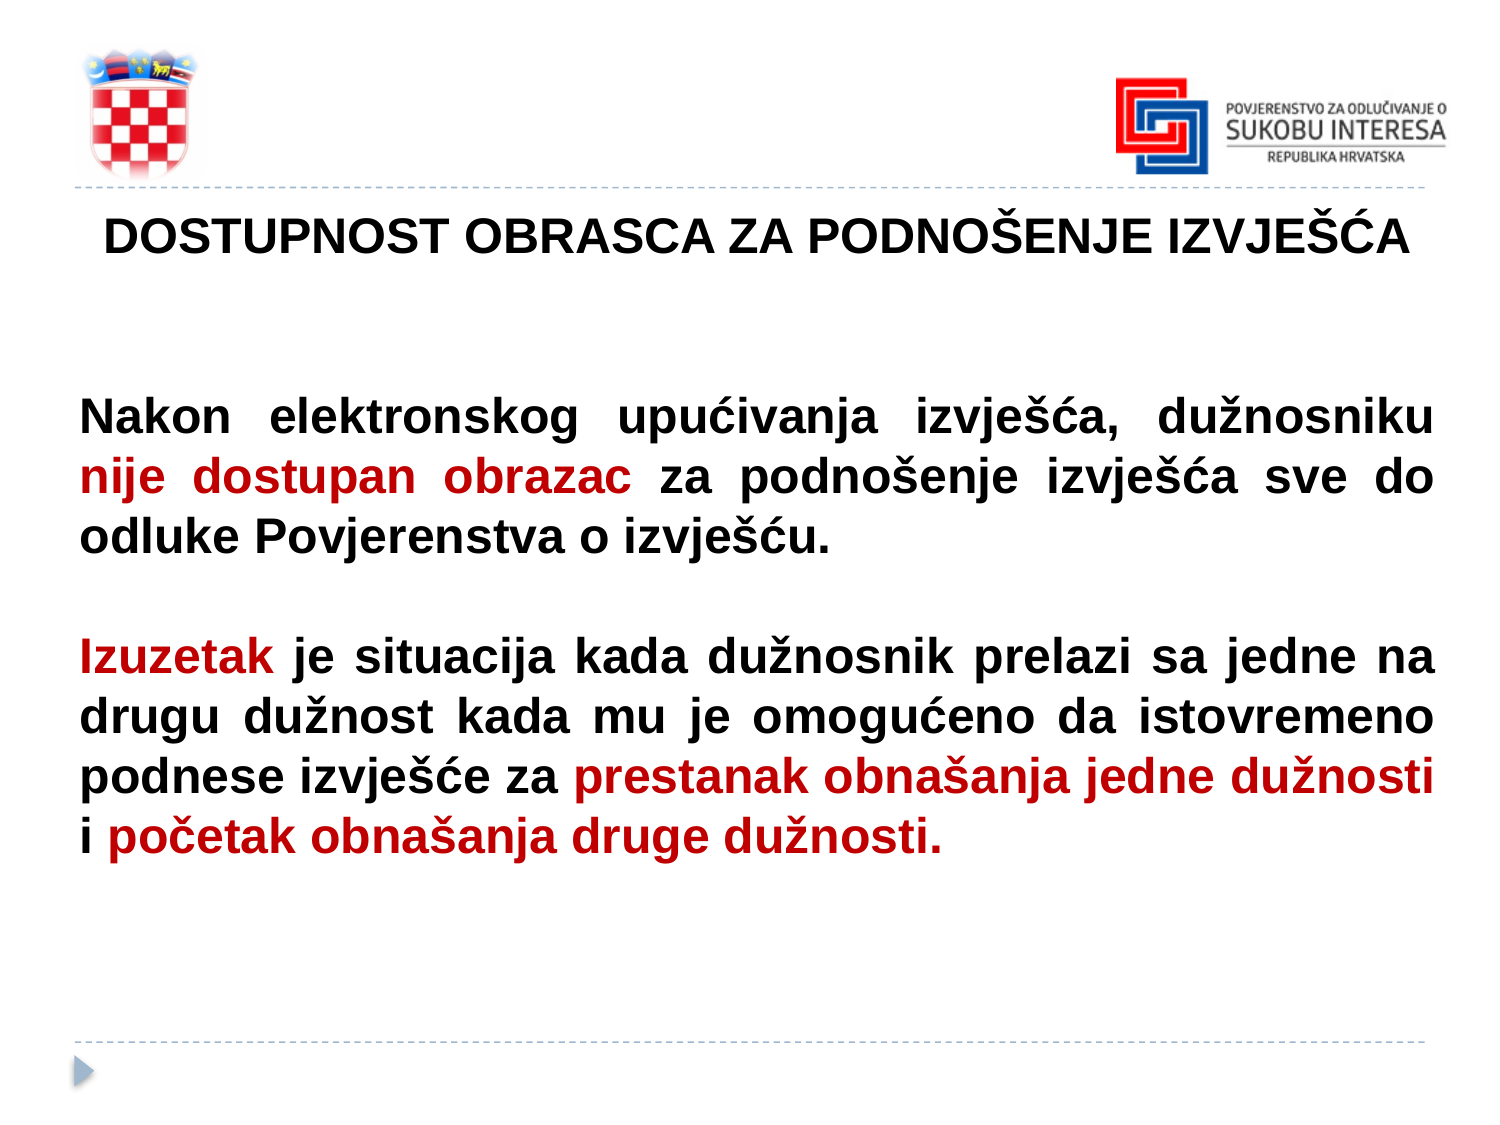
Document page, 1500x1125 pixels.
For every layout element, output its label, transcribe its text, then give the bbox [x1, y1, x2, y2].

title [149, 30, 1500, 194]
text_box DOSTUPNOST OBRASCA ZA PODNOŠENJE IZVJEŠĆA Nakon elektronskog upućivanja izvješća, dužnosniku nije dostupan obrazac za podnošenje izvješća sve do odluke Povjerenstva o izvješću. Izuzetak je situacija kada dužnosnik prelazi sa jedne na drugu dužnost kada mu je omogućeno da istovremeno podnese izvješće za prestanak obnašanja jedne dužnosti i početak obnašanja druge dužnosti. [64, 196, 1451, 931]
picture [1115, 66, 1451, 185]
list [75, 42, 208, 185]
